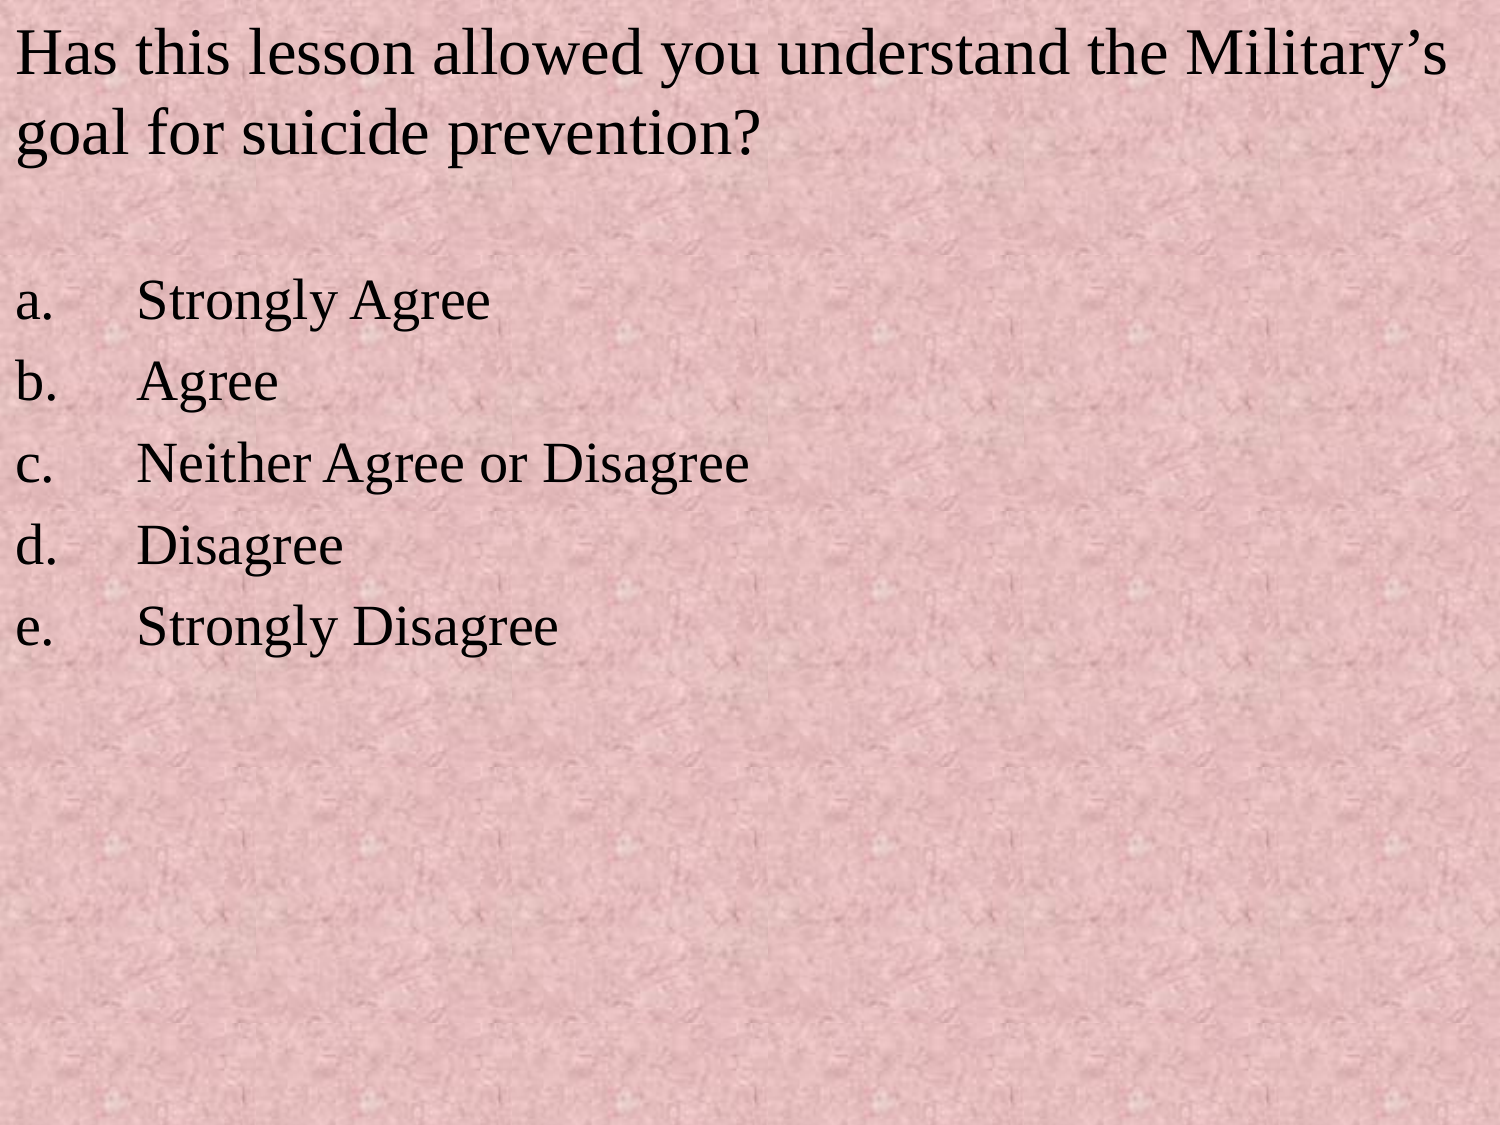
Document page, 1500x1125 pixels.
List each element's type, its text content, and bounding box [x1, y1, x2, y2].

list Has this lesson allowed you understand the Military’s goal for suicide prevention? Strongly Agree Agree Neither Agree or Disagree Disagree Strongly Disagree [0, 0, 1500, 1125]
